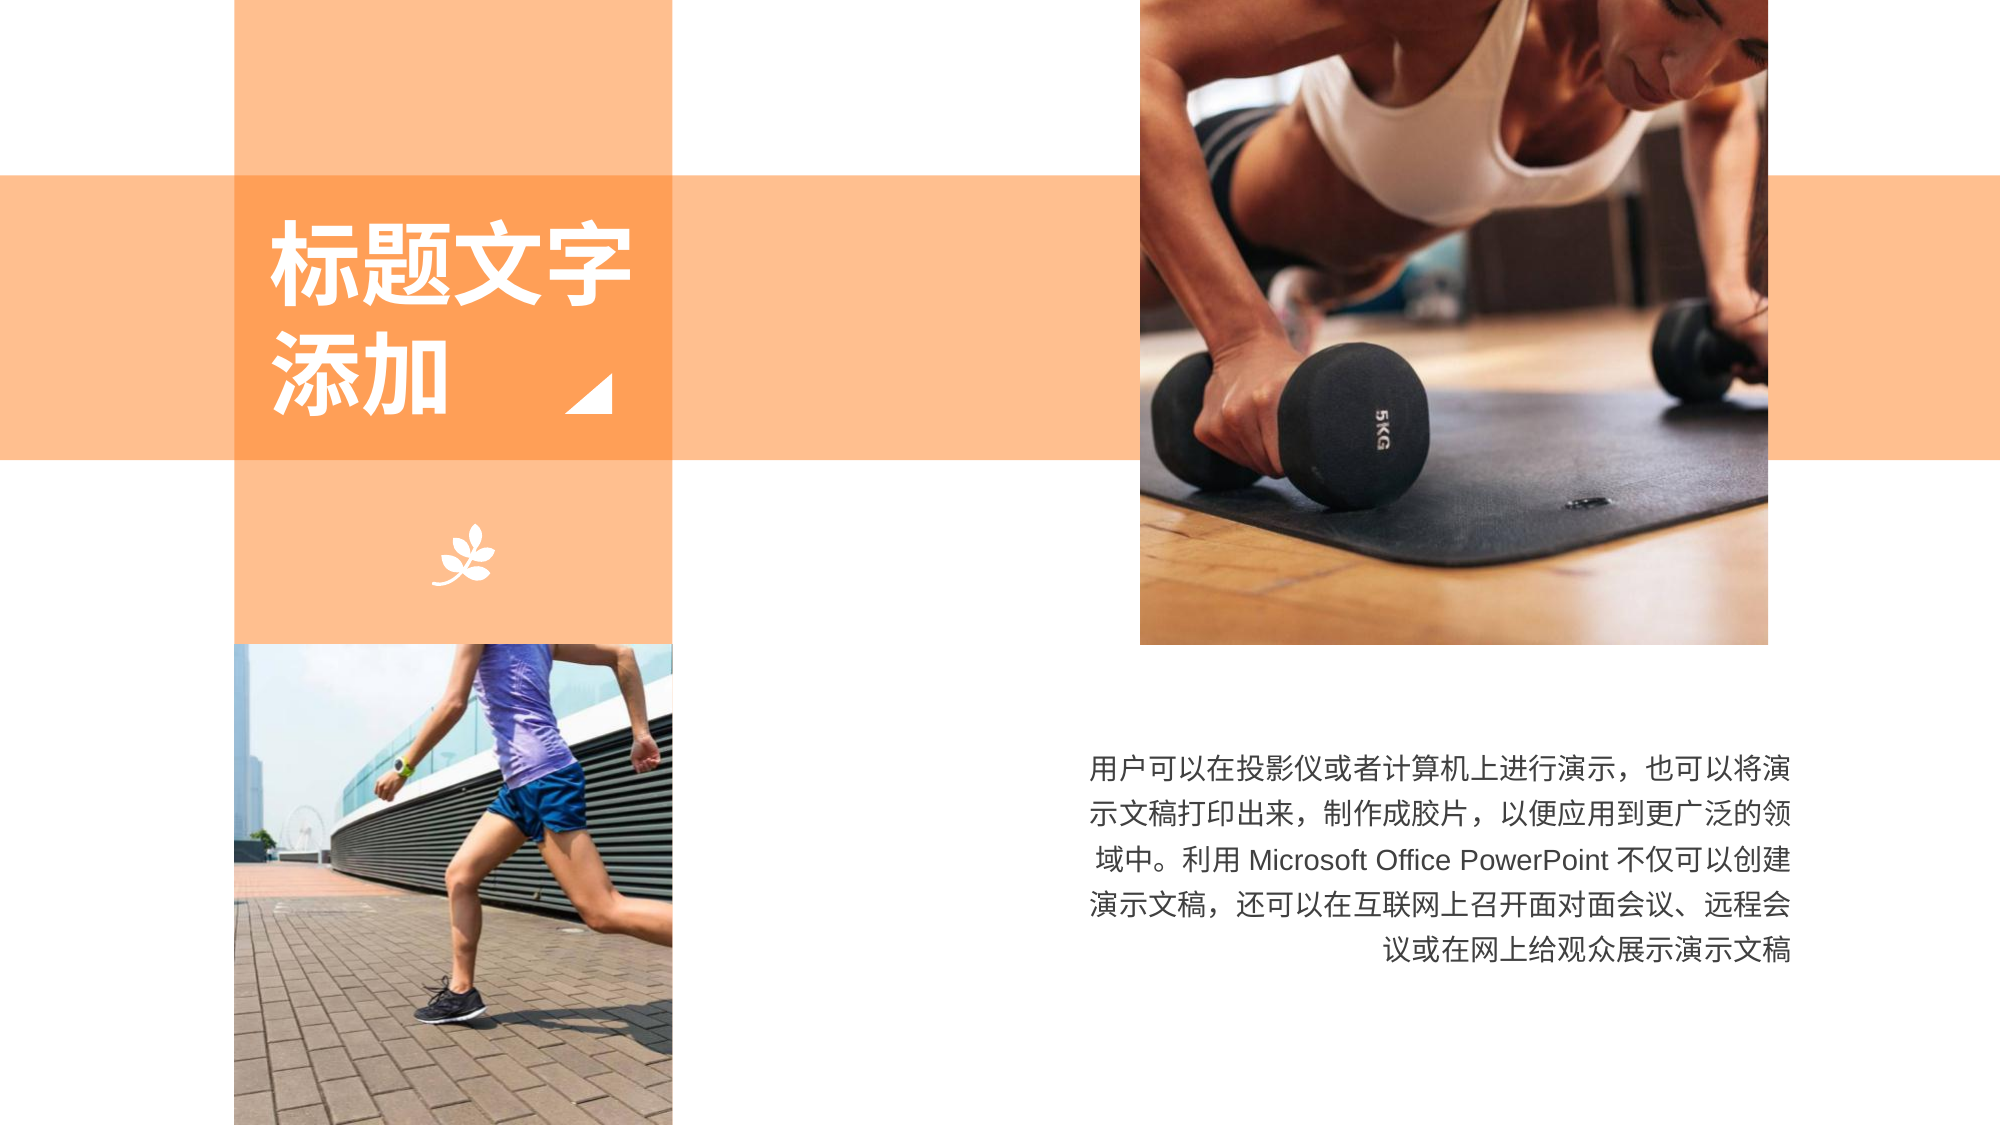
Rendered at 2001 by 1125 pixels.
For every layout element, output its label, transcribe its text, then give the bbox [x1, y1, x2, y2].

text_box [1769, 174, 2000, 461]
text_box [431, 523, 496, 586]
text_box [233, 0, 673, 174]
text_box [252, 199, 654, 437]
text_box 用户可以在投影仪或者计算机上进行演示，也可以将演示文稿打印出来，制作成胶片，以便应用到更广泛的领域中。利用Microsoft Office PowerPoint不仅可以创建演示文稿，还可以在互联网上召开面对面会议、远程会议或在网上给观众展示演示文稿 [1064, 732, 1807, 974]
picture [234, 644, 673, 1125]
picture [1139, 0, 1769, 645]
text_box [0, 174, 1139, 461]
text_box [233, 461, 673, 1125]
